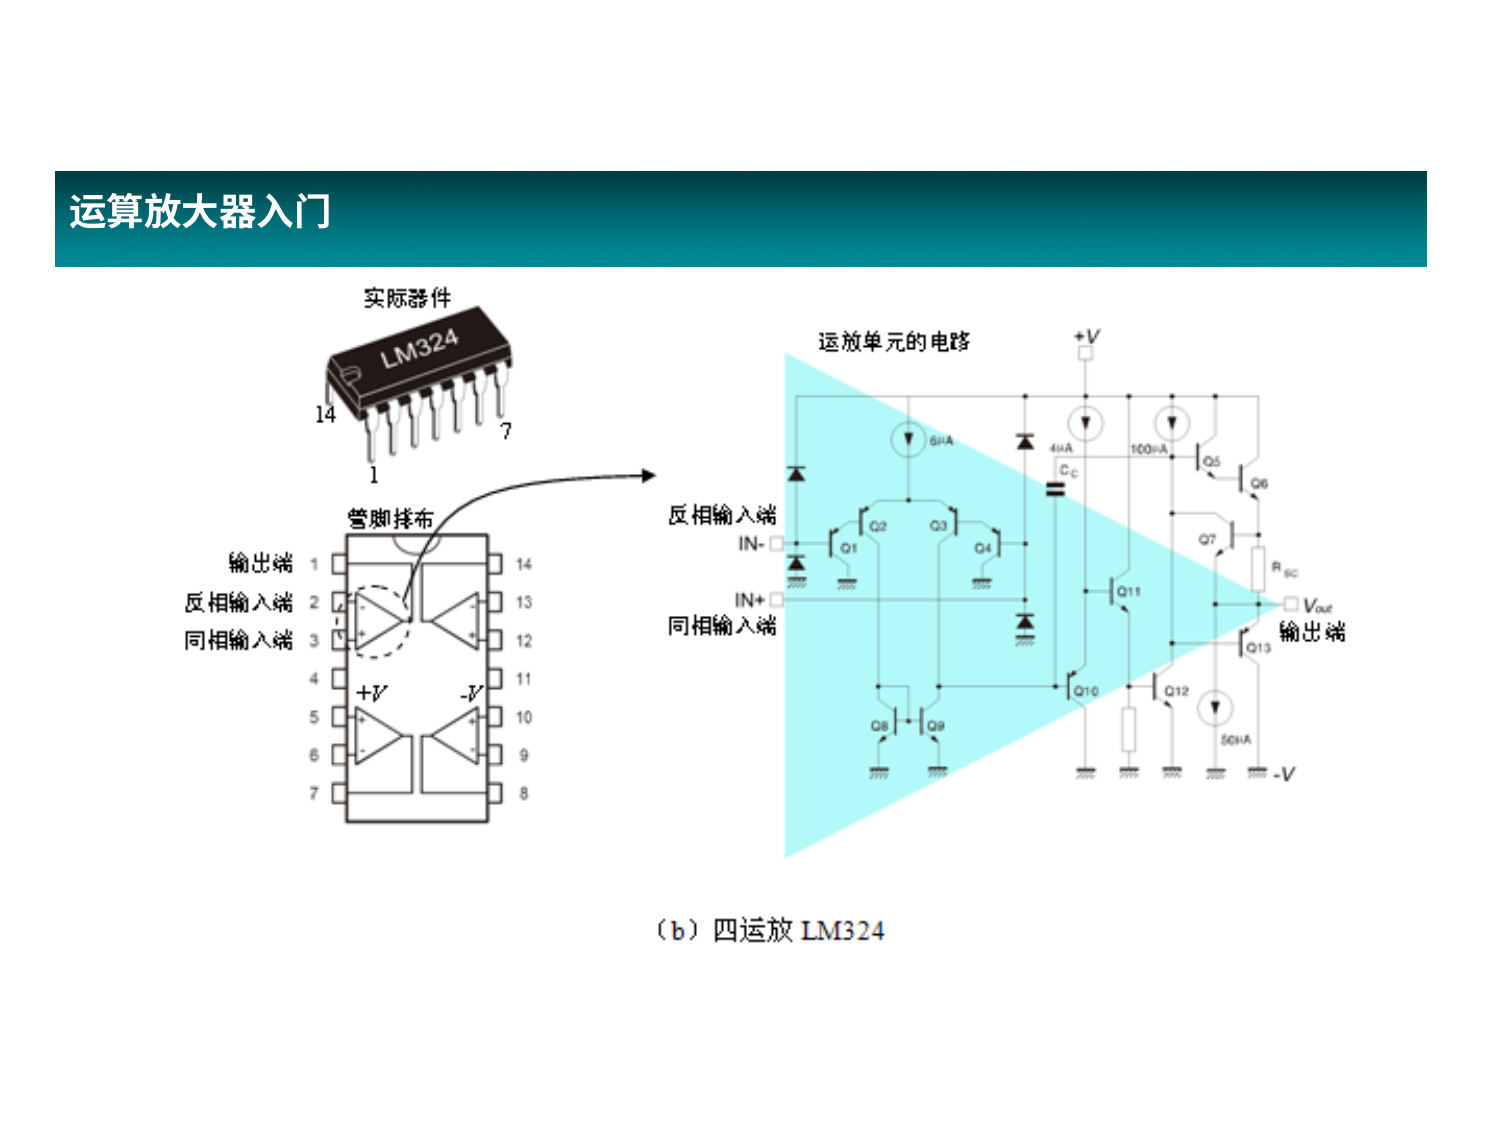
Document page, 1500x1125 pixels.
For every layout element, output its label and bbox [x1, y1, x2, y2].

picture [55, 170, 1428, 267]
picture [181, 275, 1364, 956]
